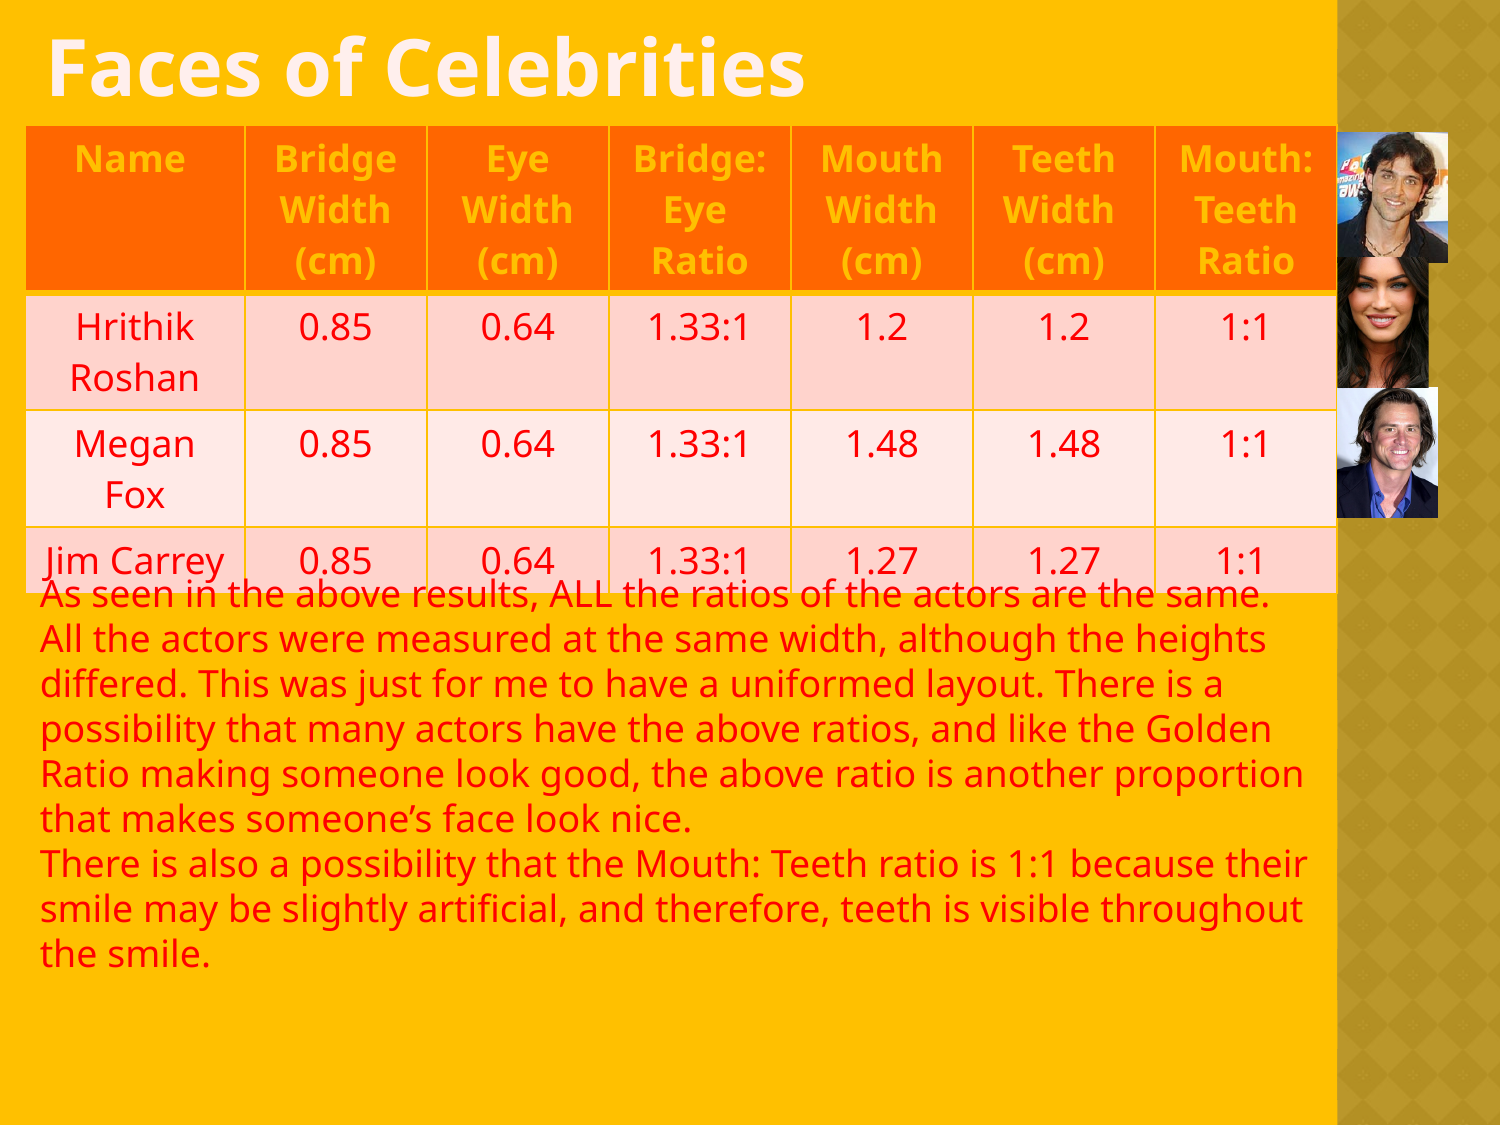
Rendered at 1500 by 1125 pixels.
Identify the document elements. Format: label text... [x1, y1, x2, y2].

table_cell 1.33:1 [610, 528, 790, 562]
table_cell 1:1 [1156, 411, 1335, 526]
table_header Bridge: Eye Ratio [610, 126, 790, 290]
table_cell 1.33:1 [610, 296, 790, 409]
table_cell 0.64 [428, 528, 608, 562]
table_header Mouth: Teeth Ratio [1156, 126, 1336, 290]
table_header Bridge Width (cm) [246, 126, 426, 290]
picture [1336, 132, 1449, 388]
table_cell 1.48 [974, 411, 1154, 526]
table_cell 1.2 [974, 296, 1154, 409]
table_cell 1.27 [792, 528, 972, 562]
table_header Mouth Width (cm) [792, 126, 972, 290]
table_cell 1.27 [974, 528, 1154, 562]
table_cell 1:1 [1156, 528, 1336, 593]
table_cell 0.85 [246, 528, 426, 562]
table_cell 0.64 [428, 411, 608, 526]
table_cell Jim Carrey [26, 528, 244, 562]
table_cell Megan Fox [26, 411, 244, 526]
table_cell 1.48 [792, 411, 972, 526]
table_cell 0.85 [246, 411, 426, 526]
table_cell 0.85 [246, 296, 426, 409]
text_box As seen in the above results, ALL the ratios of the actors are the same. All the actors were measured at the same width, although the heights differed. This was just for me to have a uniformed layout. There is a possibility that many actors have the above ratios, and like the Golden Ratio making someone look good, the above ratio is another proportion that makes someone’s face look nice. There is also a possibility that the Mouth: Teeth ratio is 1:1 because their smile may be slightly artificial, and therefore, teeth is visible throughout the smile. [24, 562, 1325, 983]
table_header Name [26, 126, 244, 290]
table_header Eye Width (cm) [428, 126, 608, 290]
table_cell Hrithik Roshan [26, 296, 244, 409]
table_cell 1.33:1 [610, 411, 790, 526]
title Faces of Celebrities [37, 0, 1225, 113]
table_header Teeth Width (cm) [974, 126, 1154, 290]
table_cell 0.64 [428, 296, 608, 409]
table_cell 1:1 [1156, 296, 1331, 409]
table_cell 1.2 [792, 296, 972, 409]
picture [1336, 387, 1438, 518]
